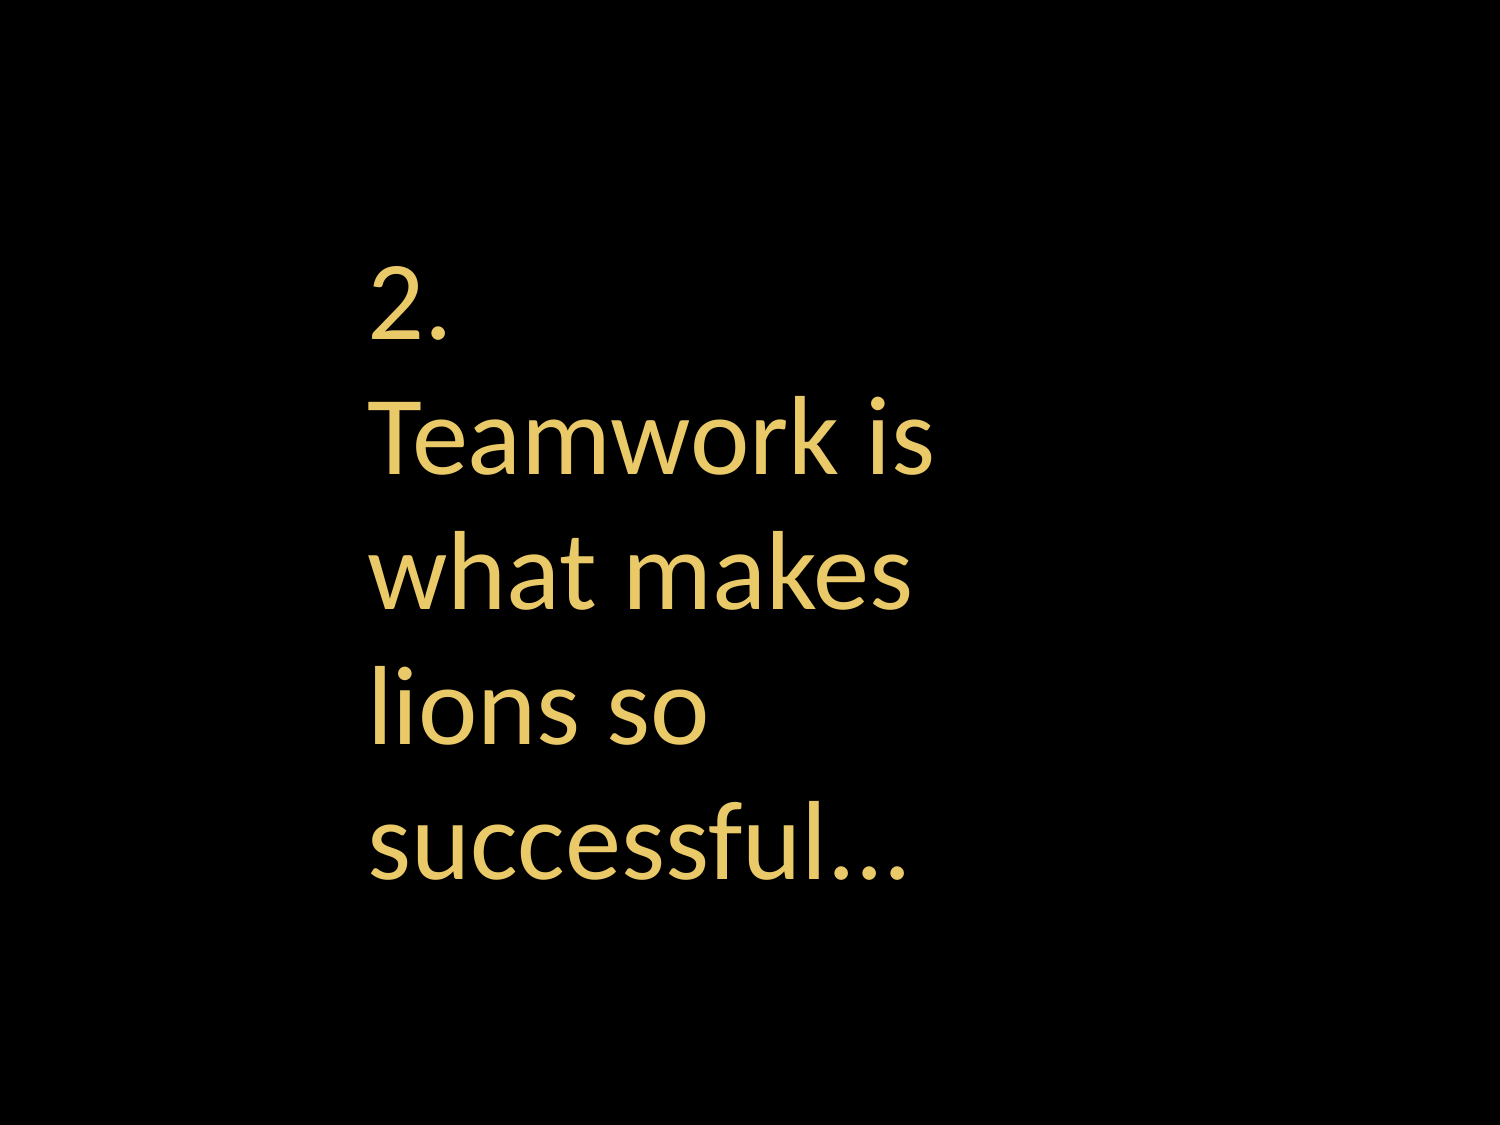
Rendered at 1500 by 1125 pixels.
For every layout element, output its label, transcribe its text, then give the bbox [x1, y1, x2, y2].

text_box 2. Teamwork is what makes lions so successful... [352, 219, 1164, 910]
